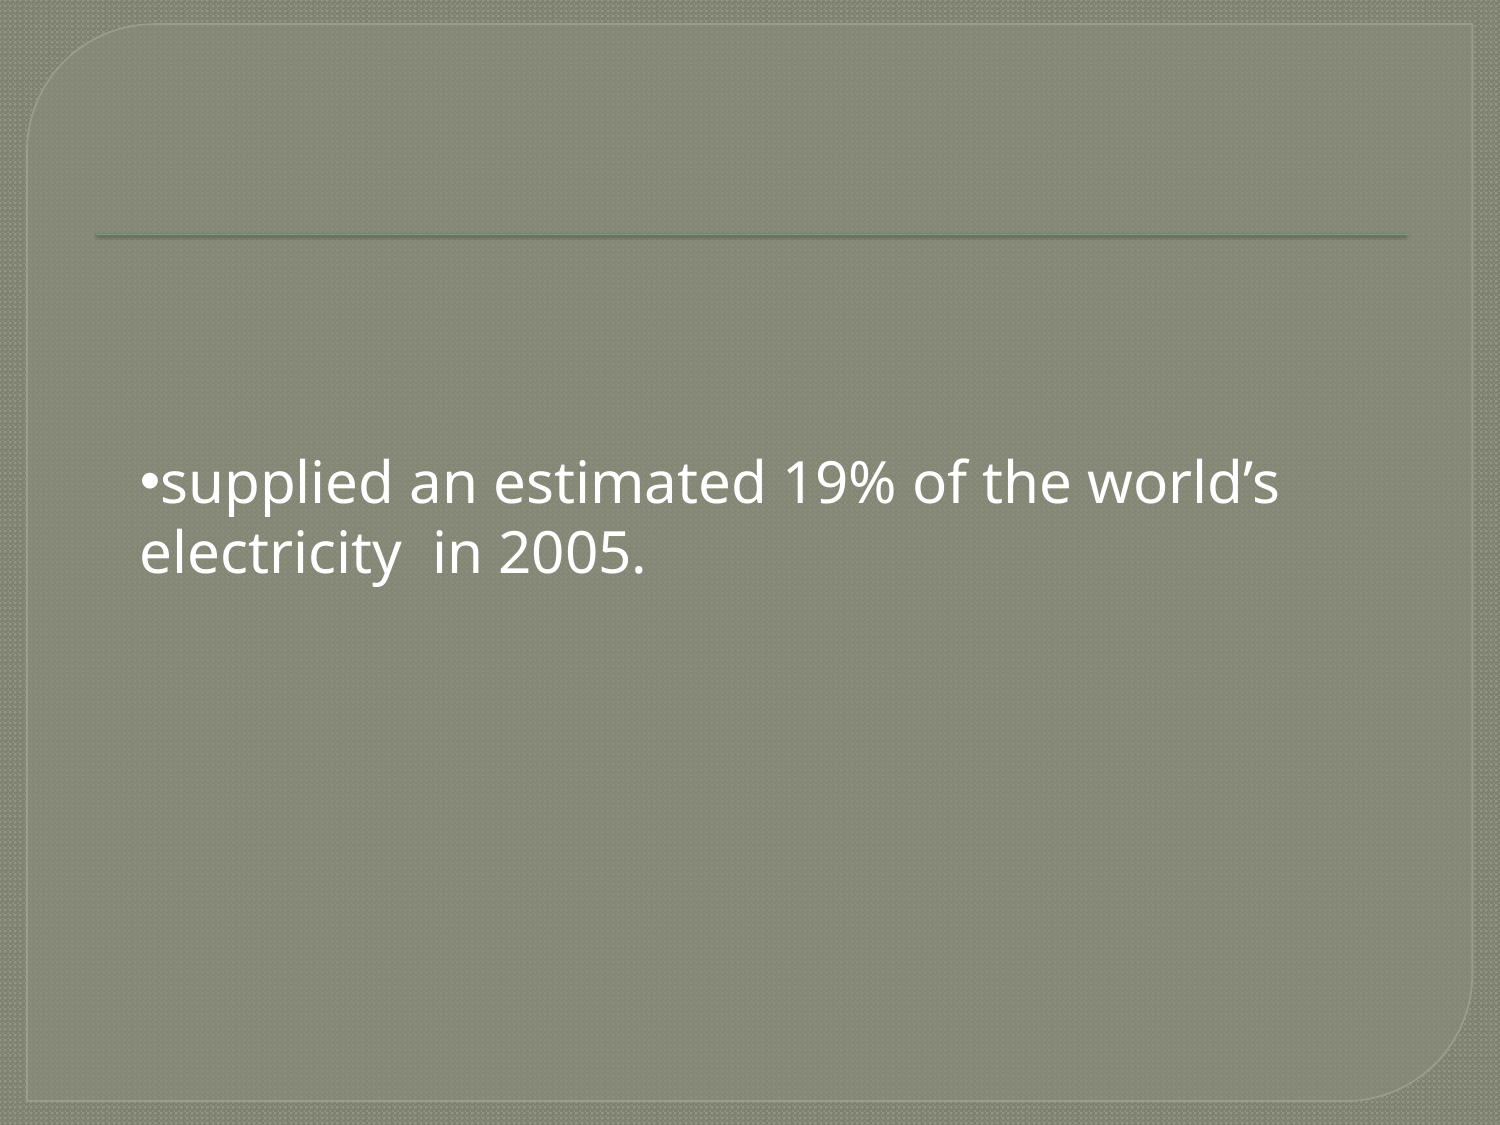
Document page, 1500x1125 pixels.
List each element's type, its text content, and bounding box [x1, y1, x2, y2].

text_box supplied an estimated 19% of the world’s electricity in 2005. [125, 437, 1438, 593]
